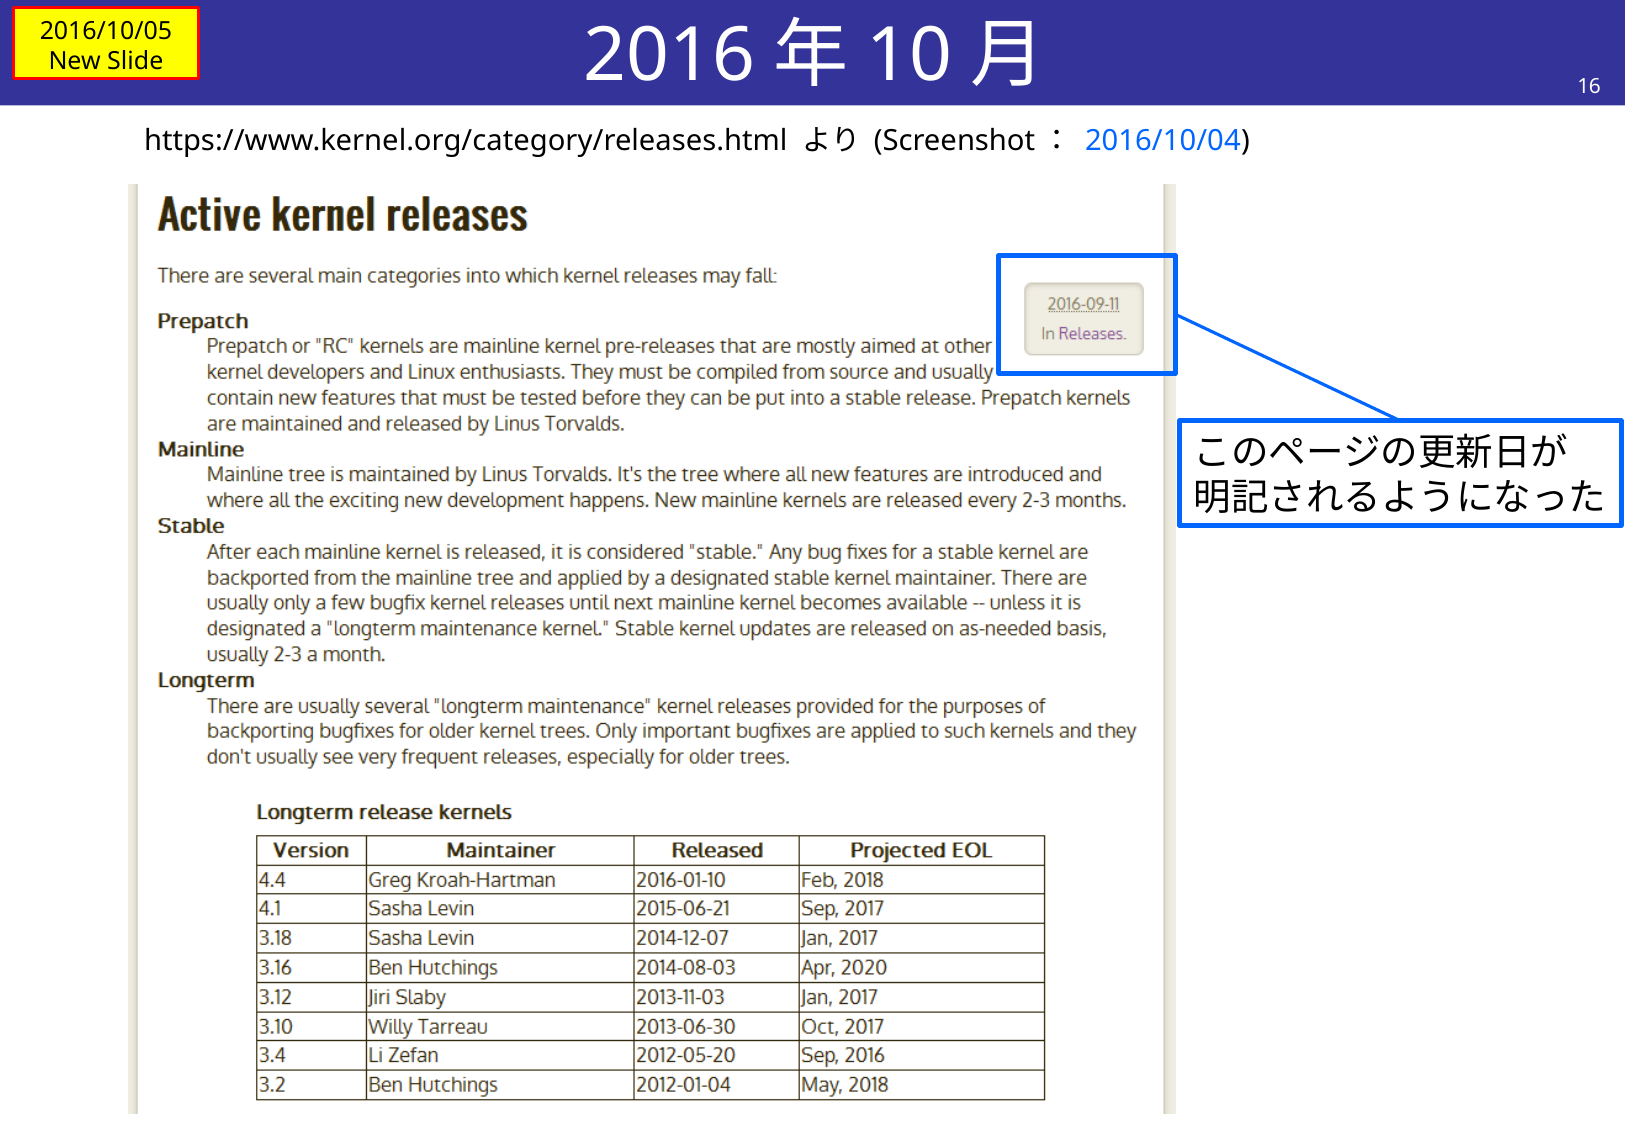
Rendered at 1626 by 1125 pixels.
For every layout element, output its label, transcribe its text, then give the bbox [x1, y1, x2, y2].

slide_number 16 [1524, 65, 1616, 105]
text_box https://www.kernel.org/category/releases.html より (Screenshot： 2016/10/04) [129, 113, 1265, 164]
text_box 2016/10/05 New Slide [13, 7, 199, 79]
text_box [1175, 314, 1401, 421]
picture [128, 184, 1176, 1114]
title 2016年10月 [83, 0, 1546, 102]
text_box このページの更新日が 明記されるようになった [1181, 420, 1622, 526]
